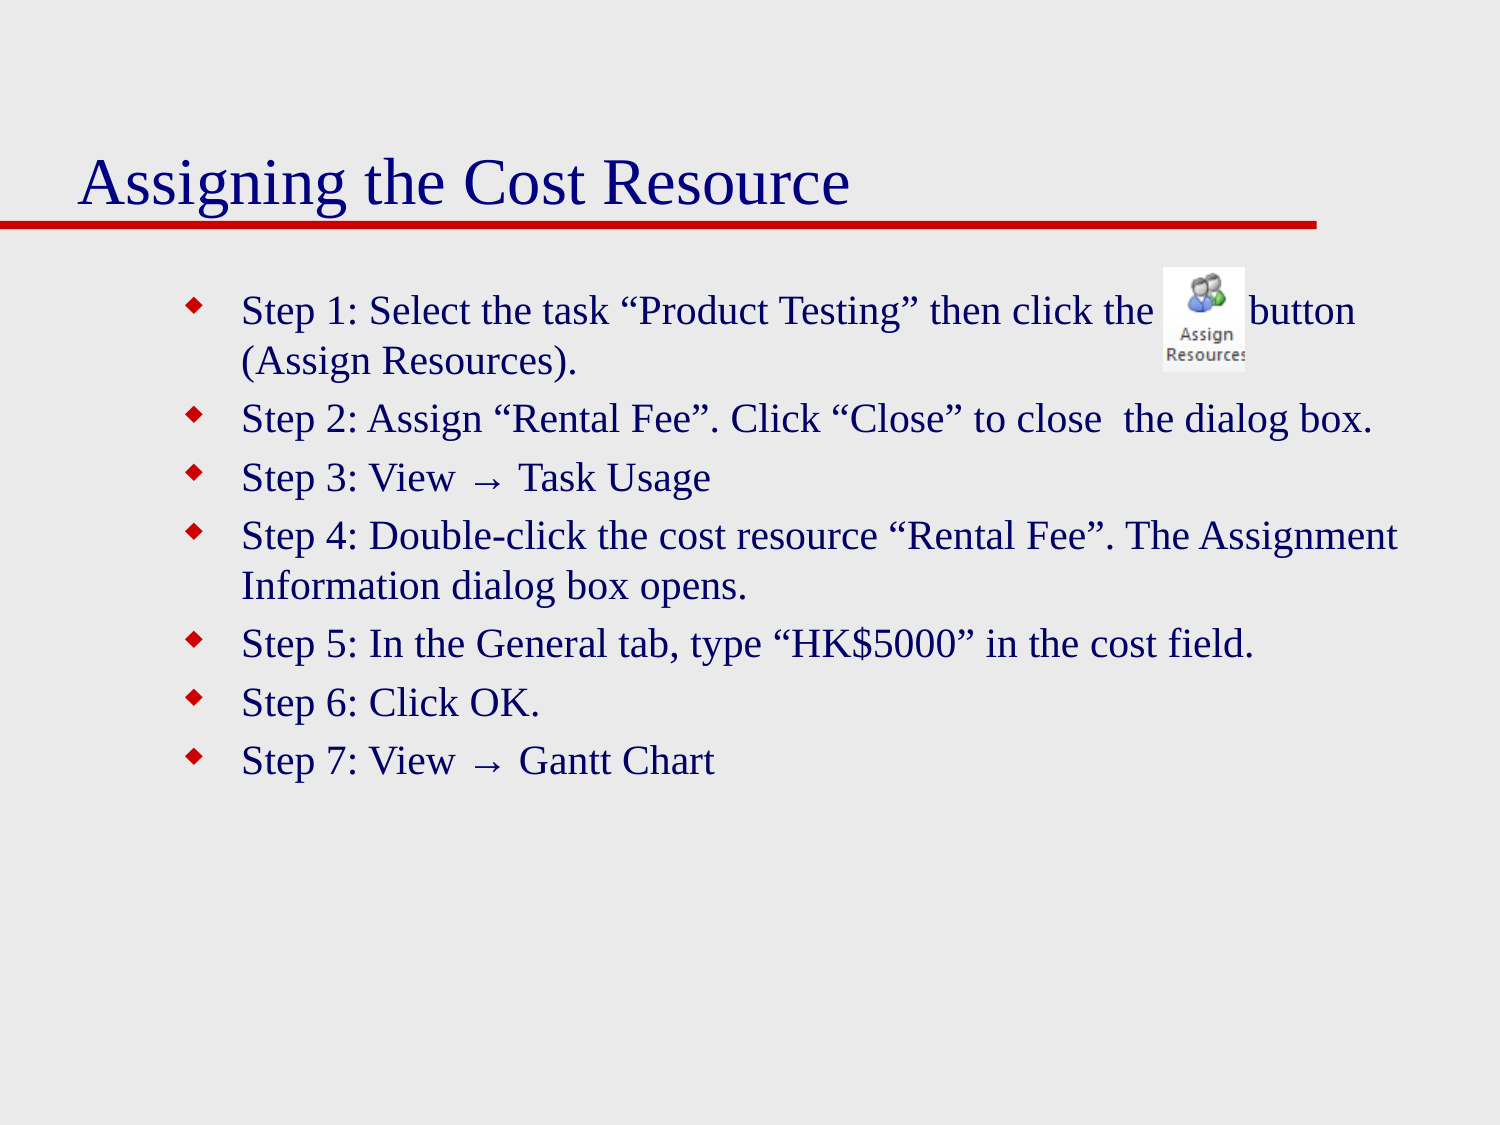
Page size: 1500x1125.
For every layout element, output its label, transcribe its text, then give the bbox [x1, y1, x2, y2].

list Step 1: Select the task “Product Testing” then click the button (Assign Resources). Step 2: Assign “Rental Fee”. Click “Close” to close the dialog box. Step 3: View → Task Usage Step 4: Double-click the cost resource “Rental Fee”. The Assignment Information dialog box opens. Step 5: In the General tab, type “HK$5000” in the cost field. Step 6: Click OK. Step 7: View → Gantt Chart [169, 274, 1438, 951]
picture [1163, 266, 1245, 373]
title Assigning the Cost Resource [62, 43, 1338, 226]
